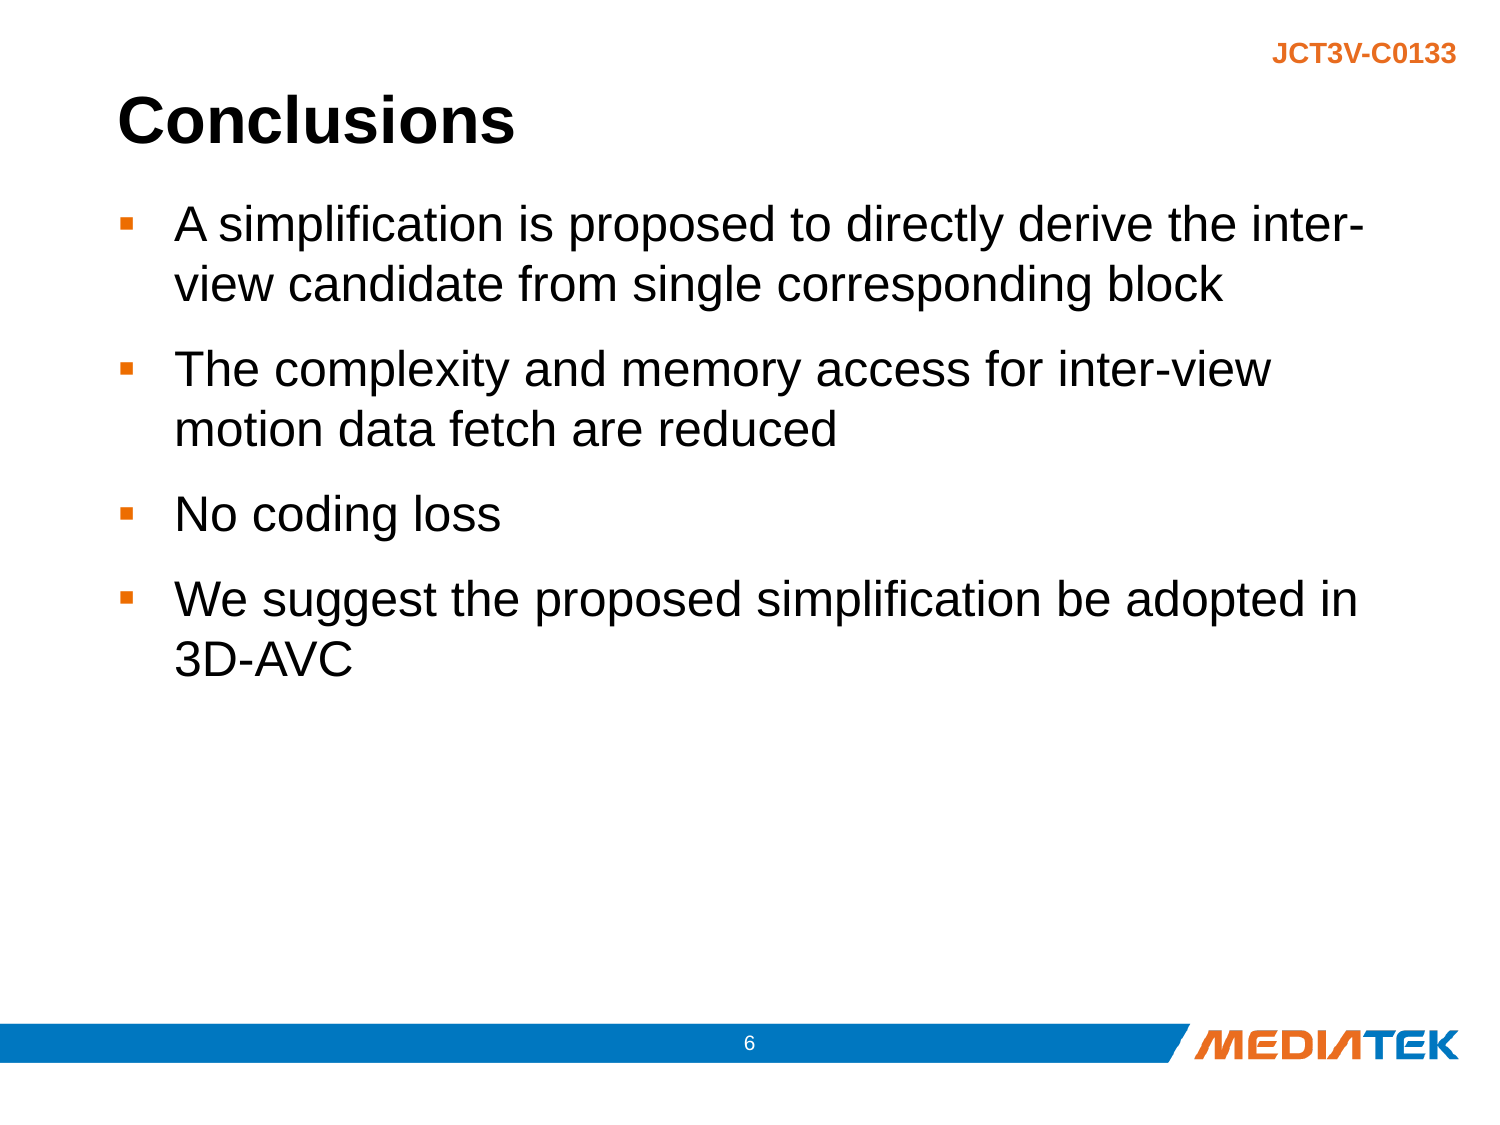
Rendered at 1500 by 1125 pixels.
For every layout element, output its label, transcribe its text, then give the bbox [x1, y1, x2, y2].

picture [0, 1023, 711, 1063]
slide_number 5 [711, 1022, 789, 1090]
title Conclusions [101, 62, 1425, 172]
list A simplification is proposed to directly derive the inter-view candidate from single corresponding block The complexity and memory access for inter-view motion data fetch are reduced No coding loss We suggest the proposed simplification be adopted in 3D-AVC [102, 184, 1425, 998]
picture [789, 1023, 1459, 1063]
